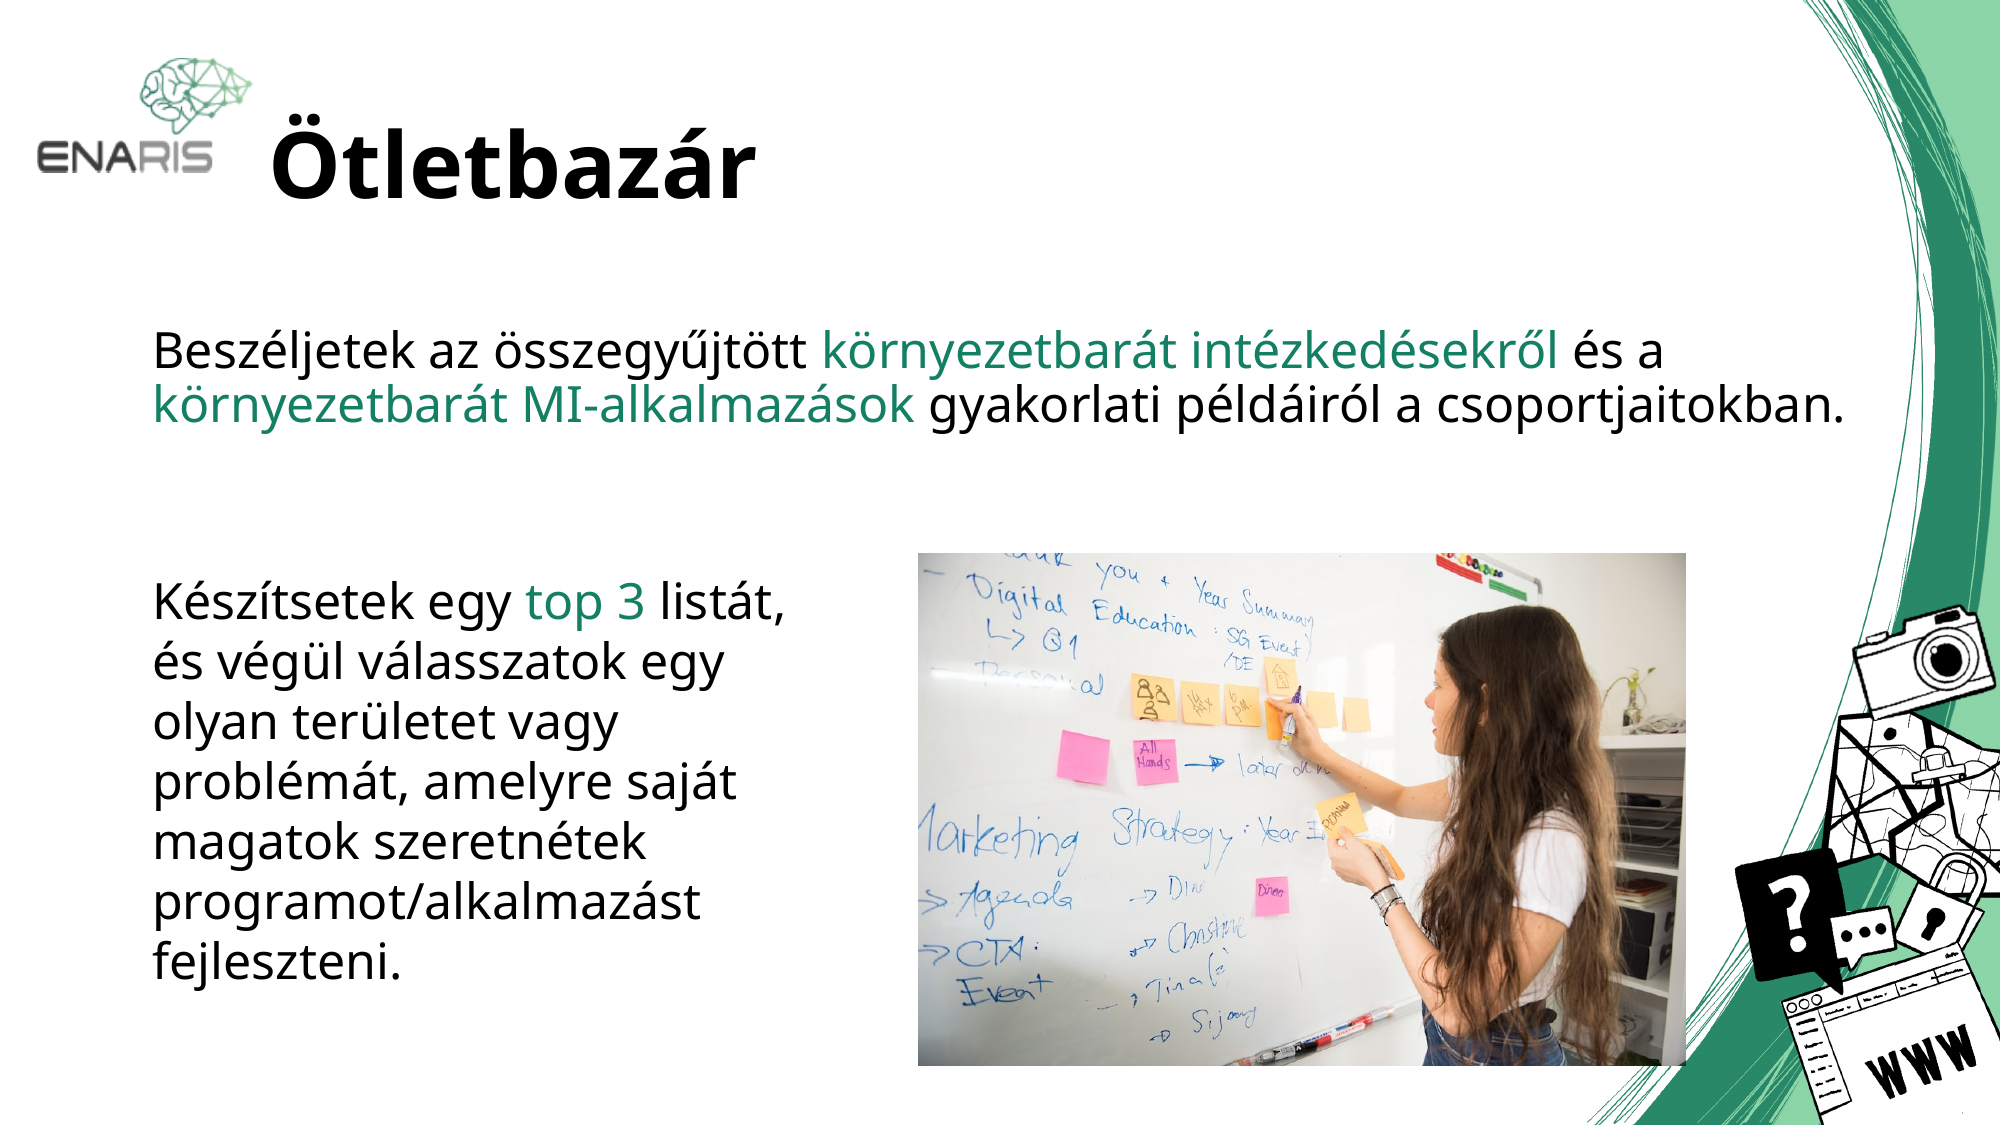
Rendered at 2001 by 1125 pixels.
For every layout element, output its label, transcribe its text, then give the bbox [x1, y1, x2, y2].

list Beszéljetek az összegyűjtött környezetbarát intézkedésekről és a környezetbarát MI-alkalmazások gyakorlati példáiról a csoportjaitokban. [137, 317, 1863, 563]
text_box Készítsetek egy top 3 listát, és végül válasszatok egy olyan területet vagy problémát, amelyre saját magatok szeretnétek programot/alkalmazást fejleszteni. [137, 562, 842, 1058]
title Ötletbazár [253, 59, 1863, 278]
picture [37, 58, 254, 173]
picture [408, 0, 2000, 1125]
